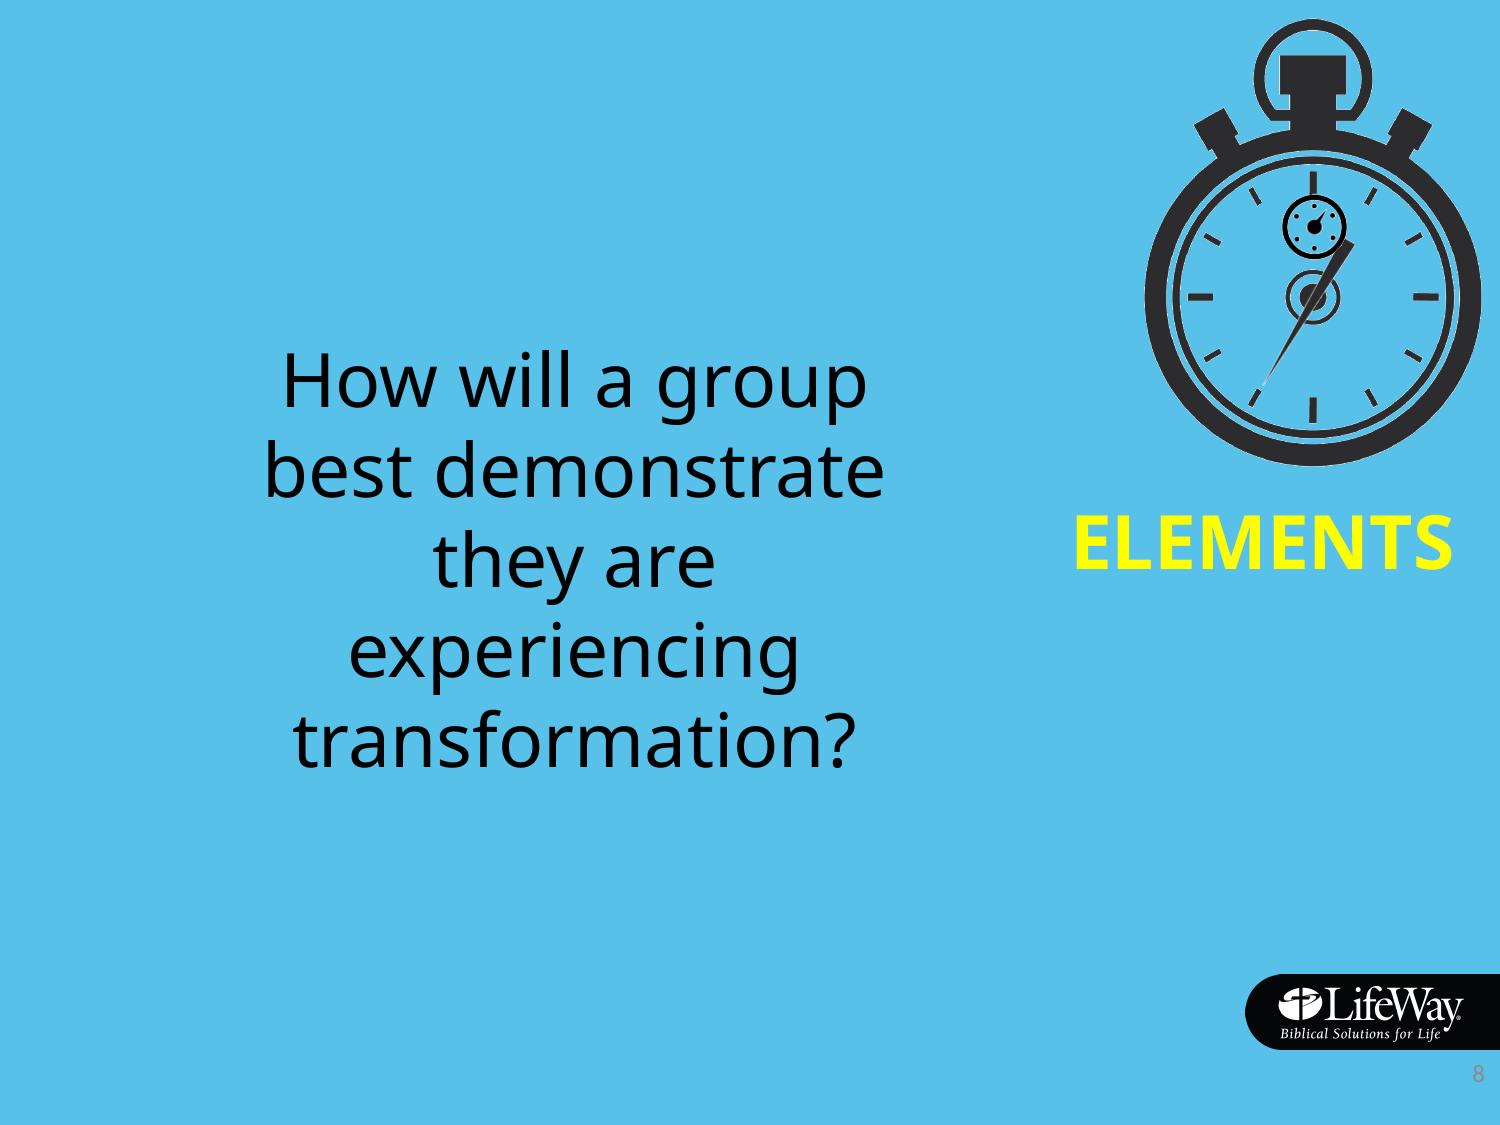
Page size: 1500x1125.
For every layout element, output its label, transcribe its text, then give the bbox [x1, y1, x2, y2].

slide_number 8 [1149, 1042, 1500, 1103]
picture [1124, 0, 1500, 476]
picture [1245, 974, 1500, 1051]
text_box ELEMENTS [1025, 487, 1500, 593]
text_box How will a group best demonstrate they are experiencing transformation? [199, 324, 950, 790]
